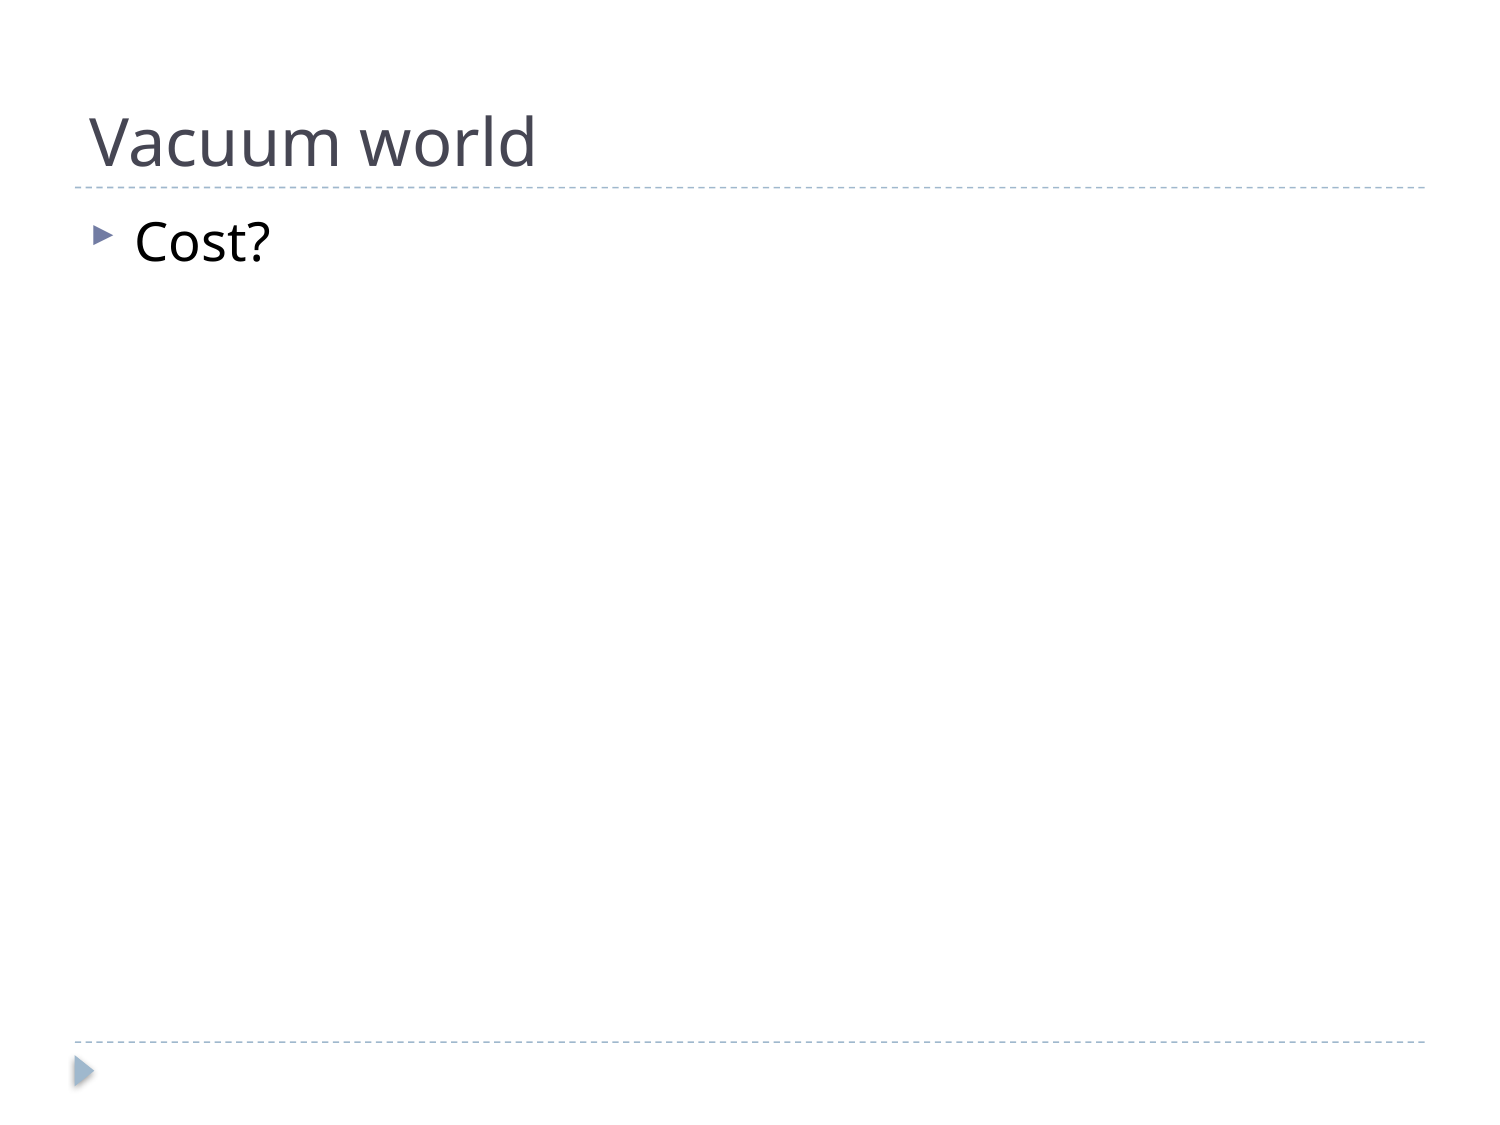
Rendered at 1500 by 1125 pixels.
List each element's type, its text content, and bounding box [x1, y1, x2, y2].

list Cost? [75, 200, 1425, 1010]
title Vacuum world [75, 24, 1425, 188]
